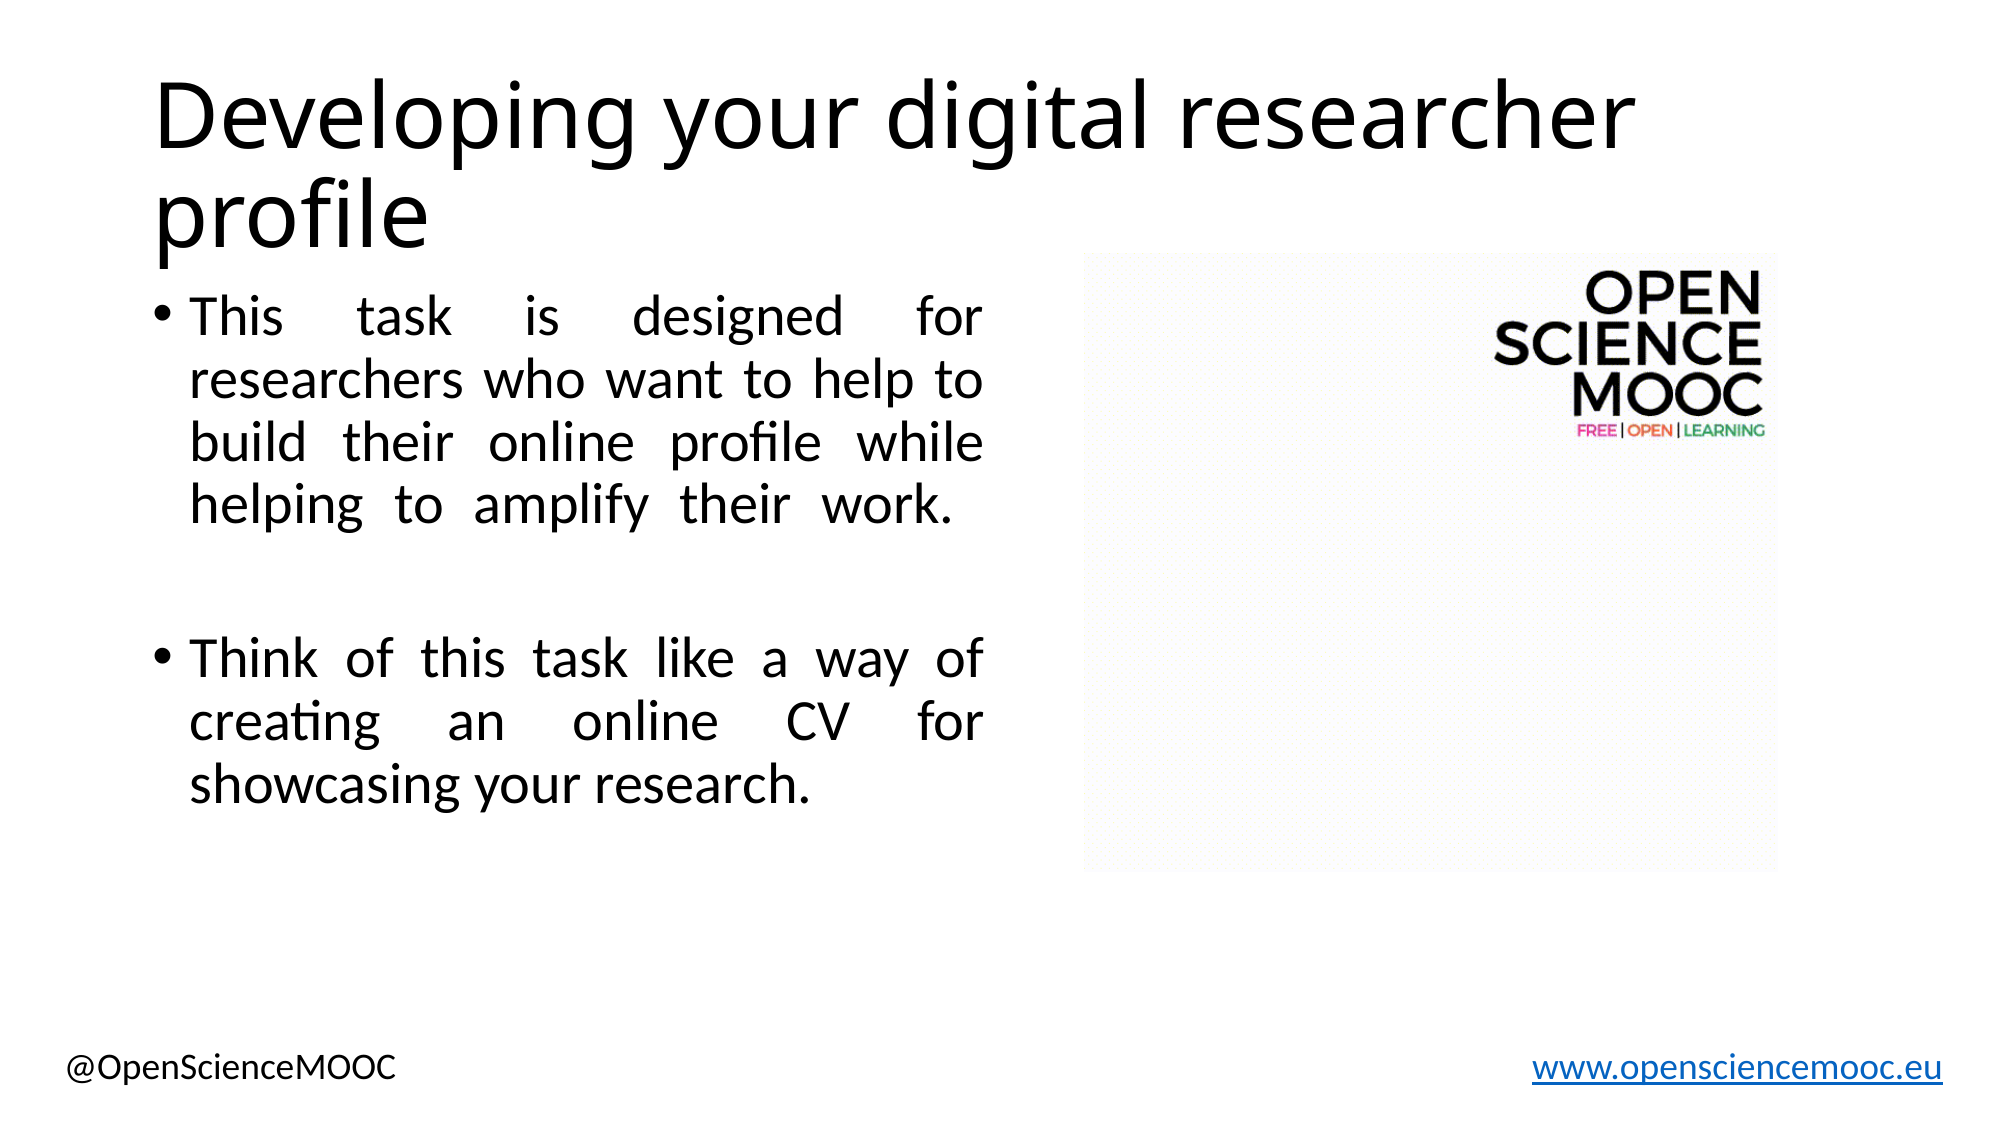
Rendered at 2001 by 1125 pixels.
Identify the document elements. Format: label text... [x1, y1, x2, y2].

list This task is designed for researchers who want to help to build their online profile while helping to amplify their work. Think of this task like a way of creating an online CV for showcasing your research. [137, 277, 1000, 992]
picture [1084, 253, 1778, 872]
title Developing your digital researcher profile [137, 59, 1863, 278]
text_box www.opensciencemooc.eu [1517, 1034, 1959, 1095]
text_box @OpenScienceMOOC [49, 1034, 412, 1095]
